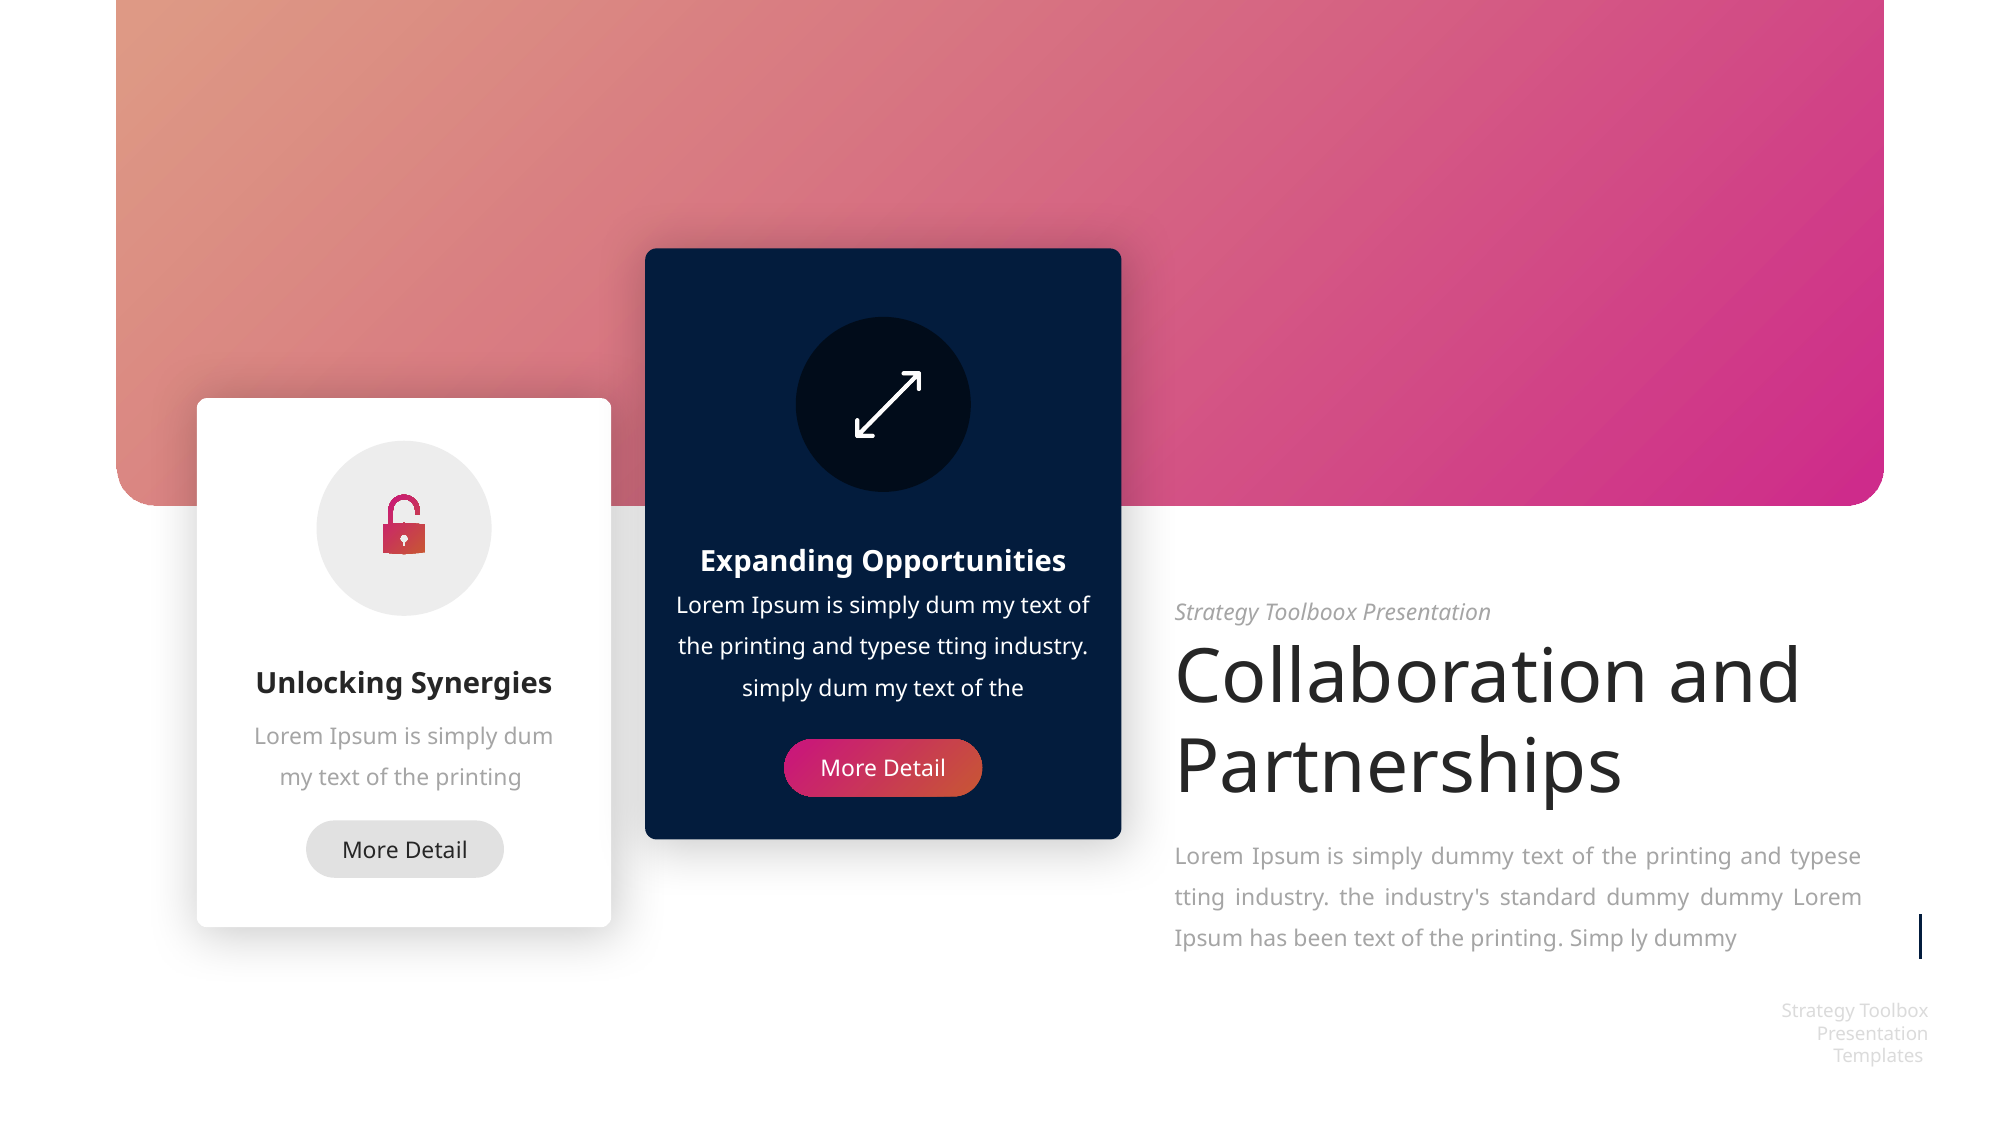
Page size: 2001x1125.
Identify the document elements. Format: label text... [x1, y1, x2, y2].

picture [116, 0, 1884, 506]
text_box Lorem Ipsum is simply dummy text of the printing and typese tting industry. the industry's standard dummy dummy Lorem Ipsum has been text of the printing. Simp ly dummy [1159, 820, 1878, 959]
text_box Strategy Toolboox Presentation [1159, 576, 1559, 632]
text_box [383, 506, 425, 555]
text_box Collaboration and Partnerships [1159, 619, 1965, 815]
text_box [315, 506, 493, 617]
text_box [195, 506, 613, 929]
text_box Strategy Toolbox Presentation Templates [1716, 991, 1943, 1074]
text_box Lorem Ipsum is simply dum my text of the printing and typese tting industry. simply dum my text of the [660, 569, 1107, 708]
text_box More Detail [305, 819, 506, 879]
text_box More Detail [783, 738, 984, 798]
text_box Unlocking Synergies [229, 639, 579, 707]
text_box Expanding Opportunities [683, 517, 1084, 585]
text_box [644, 506, 1123, 841]
text_box Lorem Ipsum is simply dum my text of the printing [229, 707, 579, 798]
